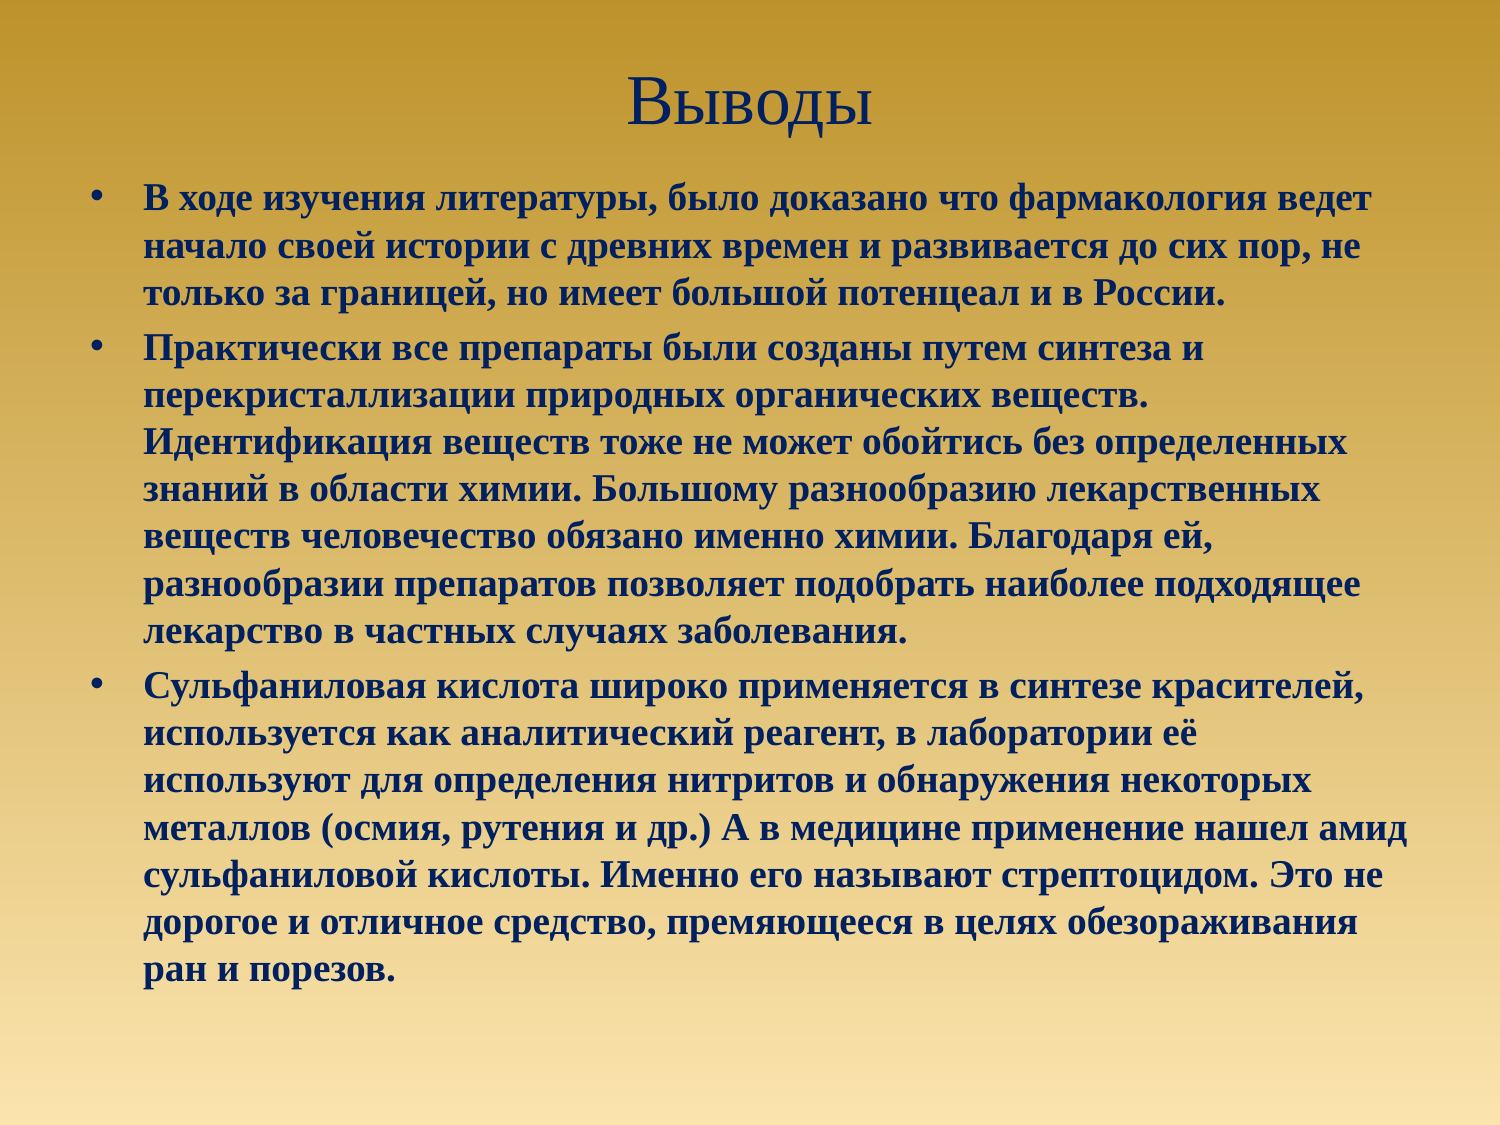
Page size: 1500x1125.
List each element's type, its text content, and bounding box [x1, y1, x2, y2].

list В ходе изучения литературы, было доказано что фармакология ведет начало своей истории с древних времен и развивается до сих пор, не только за границей, но имеет большой потенцеал и в России. Практически все препараты были созданы путем синтеза и перекристаллизации природных органических веществ. Идентификация веществ тоже не может обойтись без определенных знаний в области химии. Большому разнообразию лекарственных веществ человечество обязано именно химии. Благодаря ей, разнообразии препаратов позволяет подобрать наиболее подходящее лекарство в частных случаях заболевания. Сульфаниловая кислота широко применяется в синтезе красителей, используется как аналитический реагент, в лаборатории её используют для определения нитритов и обнаружения некоторых металлов (осмия, рутения и др.) А в медицине применение нашел амид сульфаниловой кислоты. Именно его называют стрептоцидом. Это не дорогое и отличное средство, премяющееся в целях обезораживания ран и порезов. [75, 164, 1425, 1125]
title Выводы [75, 45, 1425, 164]
